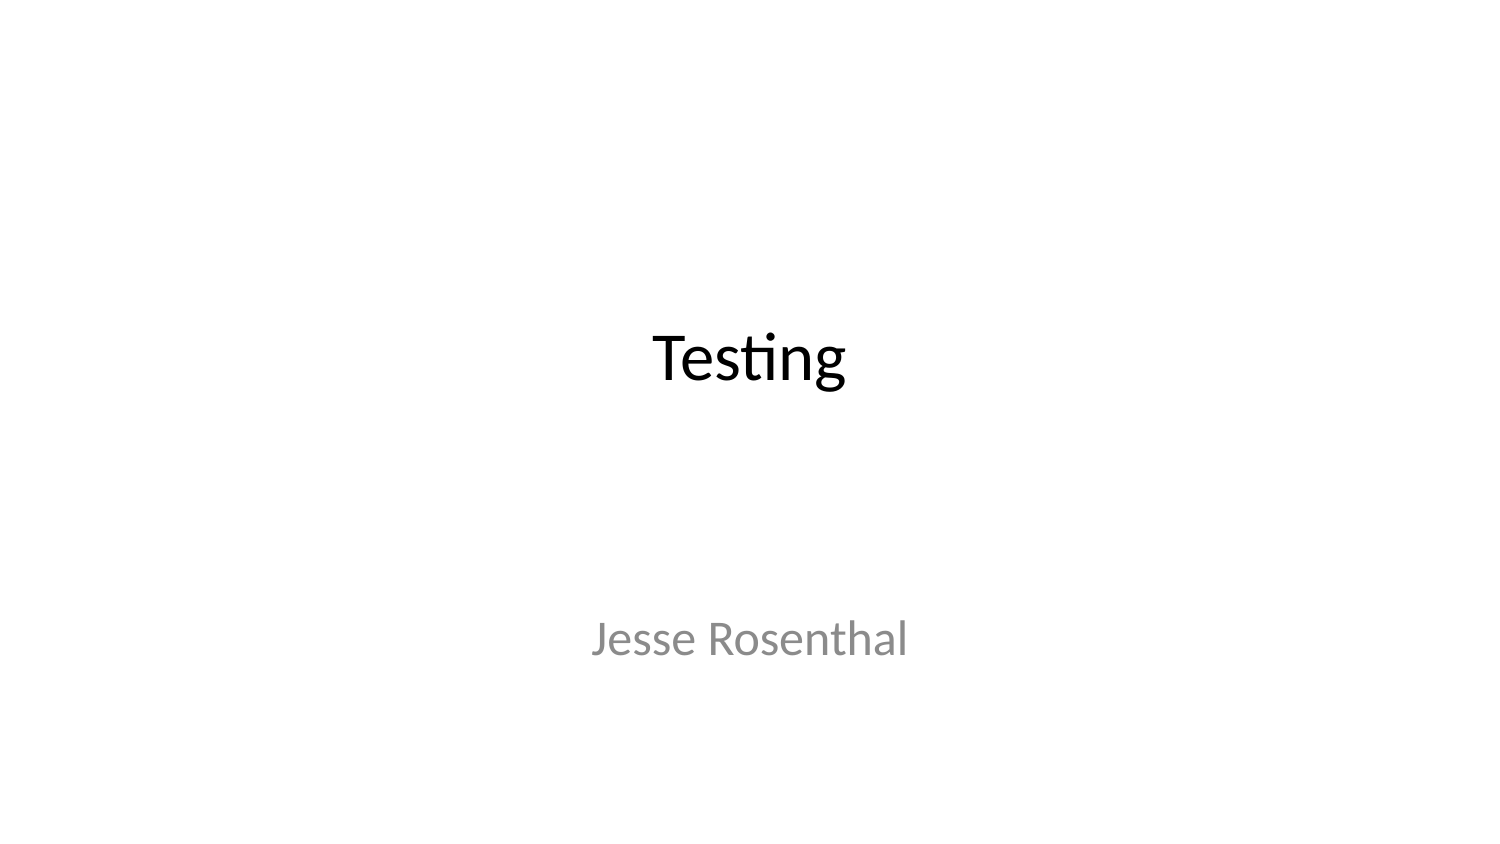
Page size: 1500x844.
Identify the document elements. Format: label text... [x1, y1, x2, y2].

subtitle Jesse Rosenthal [225, 478, 1275, 694]
title Testing [112, 262, 1388, 443]
